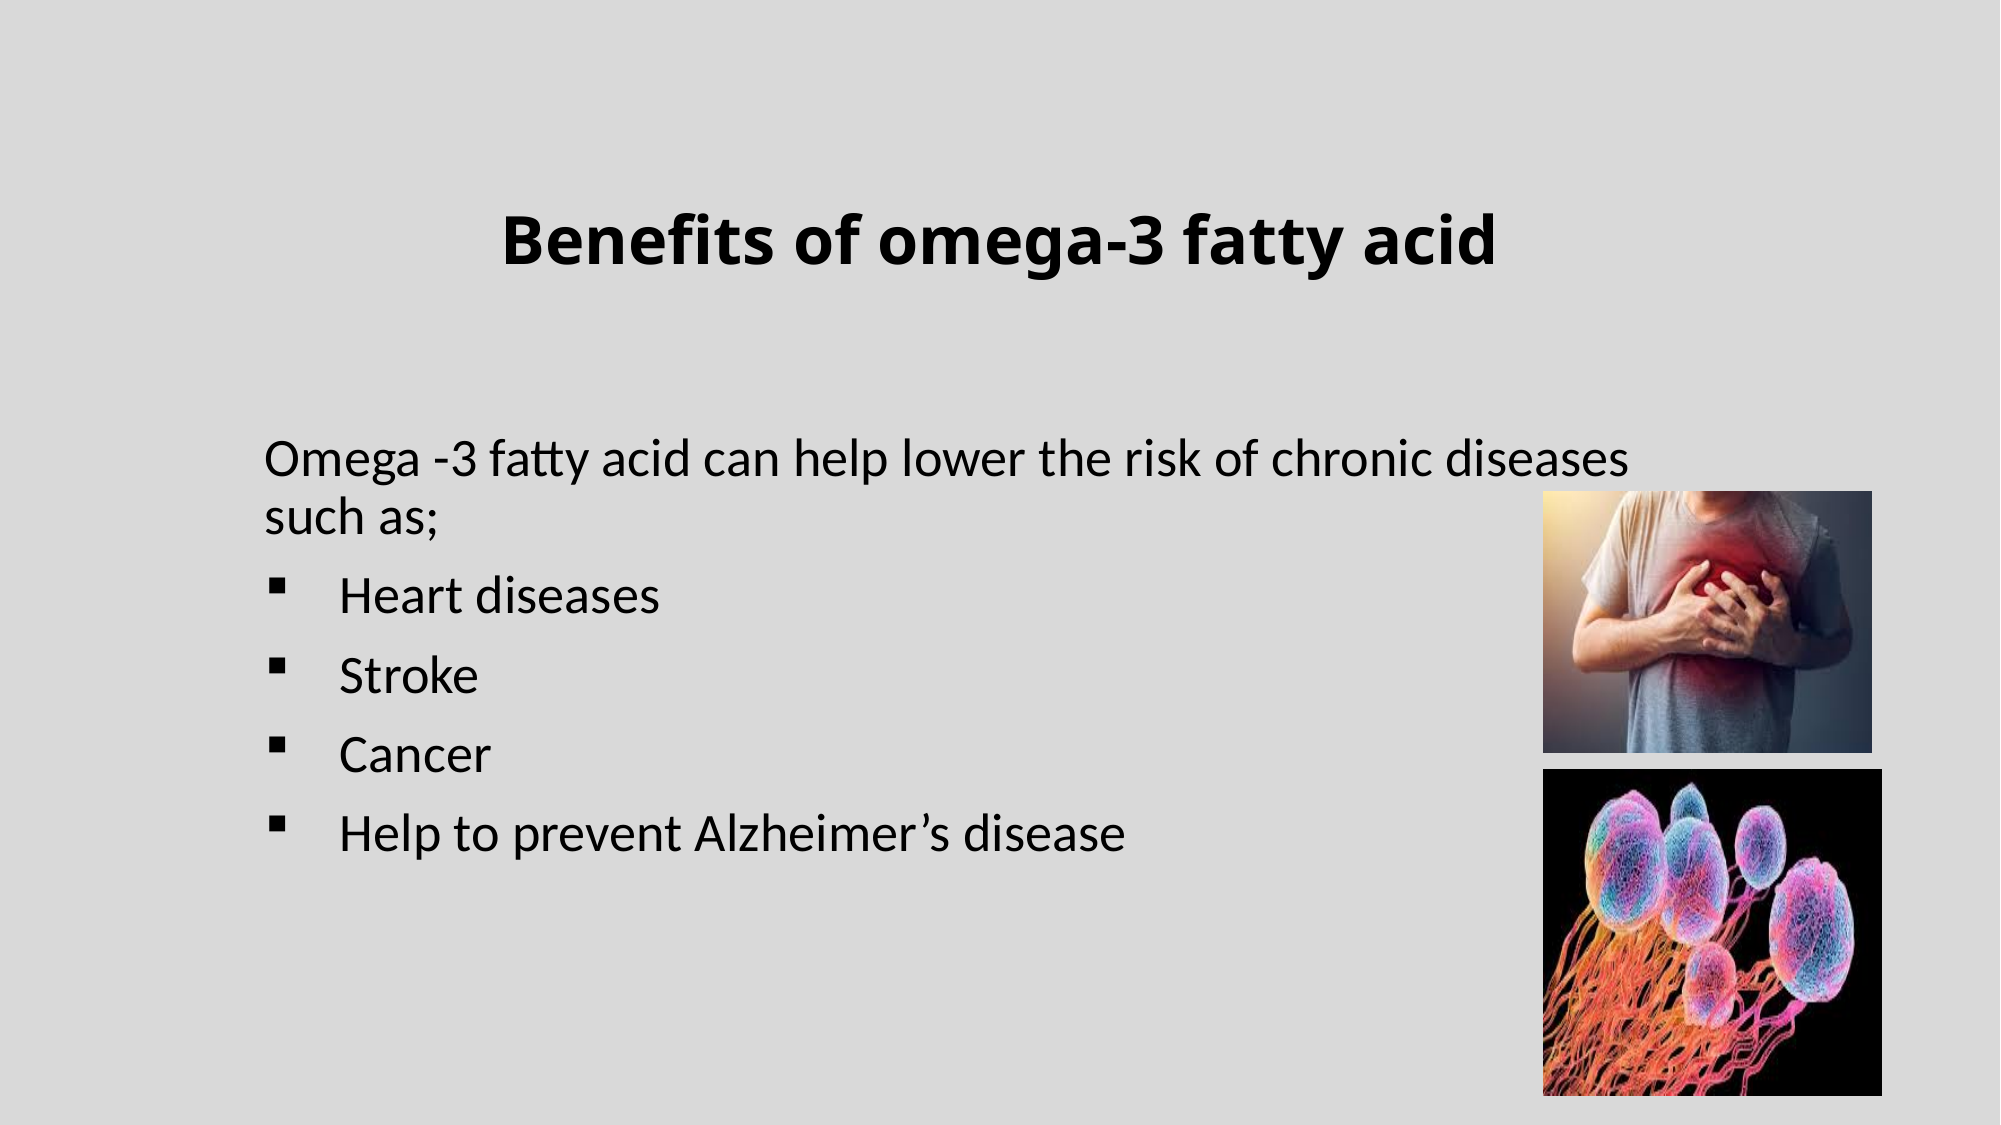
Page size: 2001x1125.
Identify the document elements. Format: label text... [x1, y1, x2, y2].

subtitle Omega -3 fatty acid can help lower the risk of chronic diseases such as; Heart diseases Stroke Cancer Help to prevent Alzheimer’s disease [249, 421, 1750, 863]
title Benefits of omega-3 fatty acid [249, 184, 1750, 287]
picture [1543, 491, 1872, 753]
picture [1543, 769, 1882, 1096]
